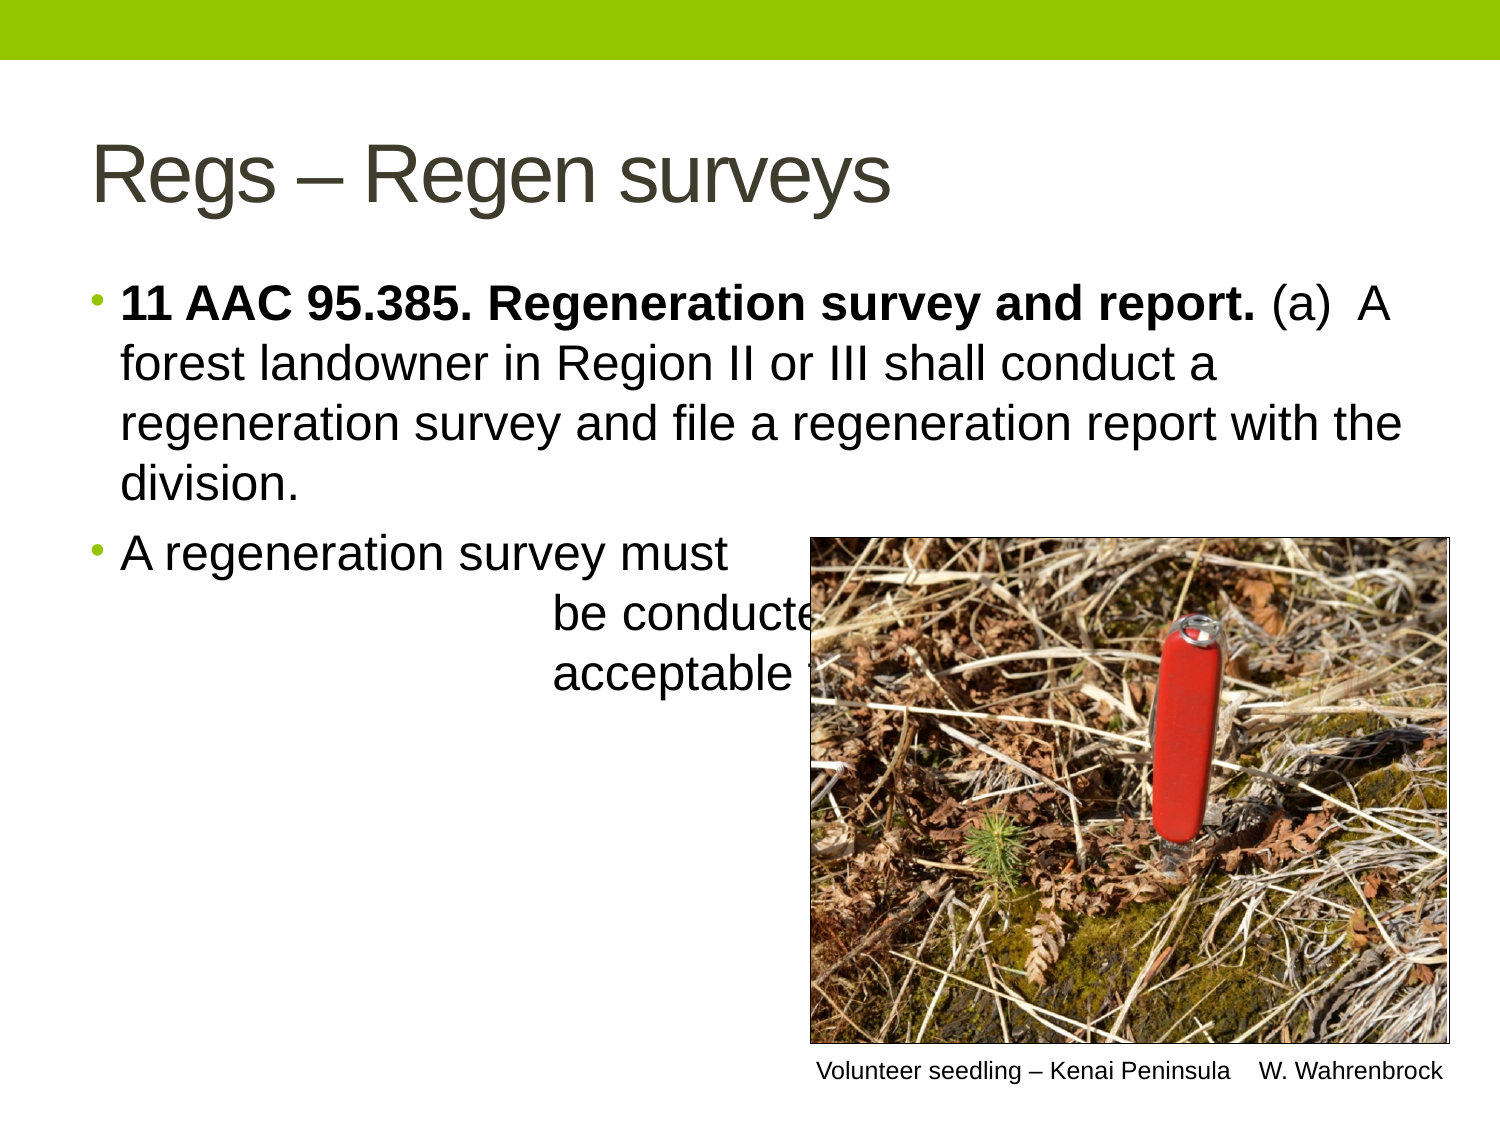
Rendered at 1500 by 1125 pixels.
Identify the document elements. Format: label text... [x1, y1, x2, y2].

title Regs – Regen surveys [75, 87, 1425, 250]
list 11 AAC 95.385. Regeneration survey and report. (a) A forest landowner in Region II or III shall conduct a regeneration survey and file a regeneration report with the division. A regeneration survey must be conducted in a manner acceptable to the division. [75, 262, 1425, 1063]
picture [809, 537, 1450, 1044]
text_box Volunteer seedling – Kenai Peninsula W. Wahrenbrock [801, 1046, 1500, 1092]
